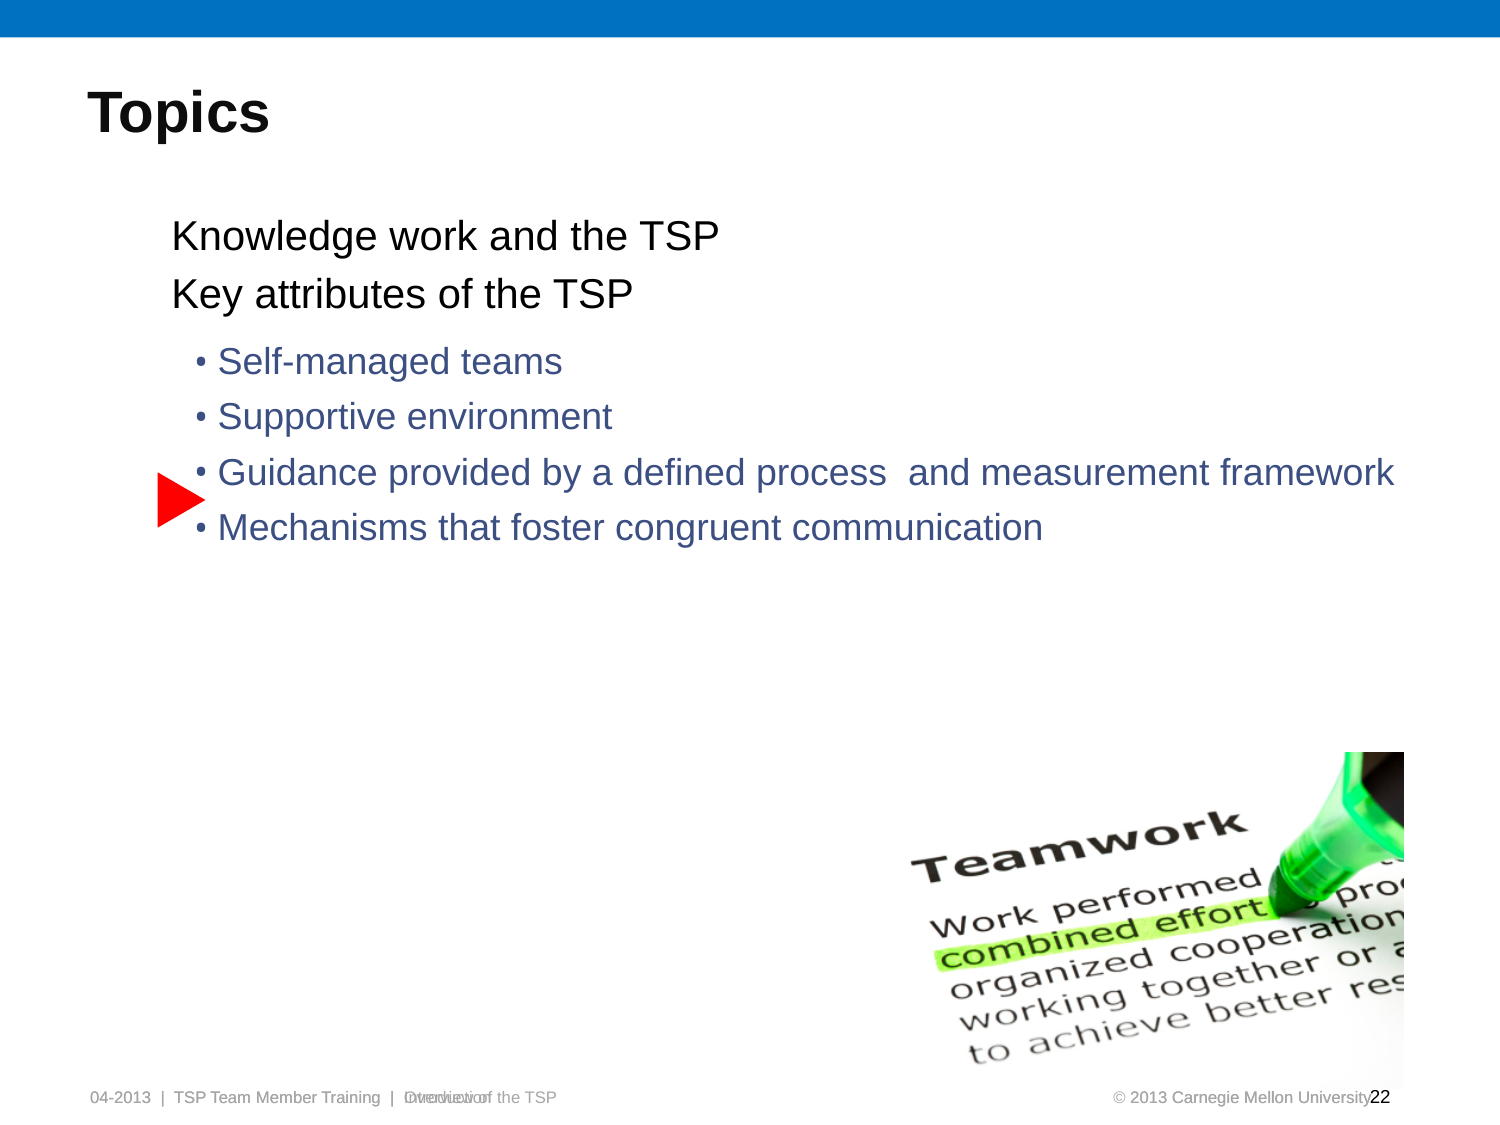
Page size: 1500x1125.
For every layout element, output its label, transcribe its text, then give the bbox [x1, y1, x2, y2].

text_box [157, 472, 206, 528]
title Topics [87, 87, 1439, 226]
picture [897, 752, 1404, 1089]
list Knowledge work and the TSP Key attributes of the TSP Self-managed teams Supportive environment Guidance provided by a defined process and measurement framework Mechanisms that foster congruent communication [170, 212, 1440, 1026]
